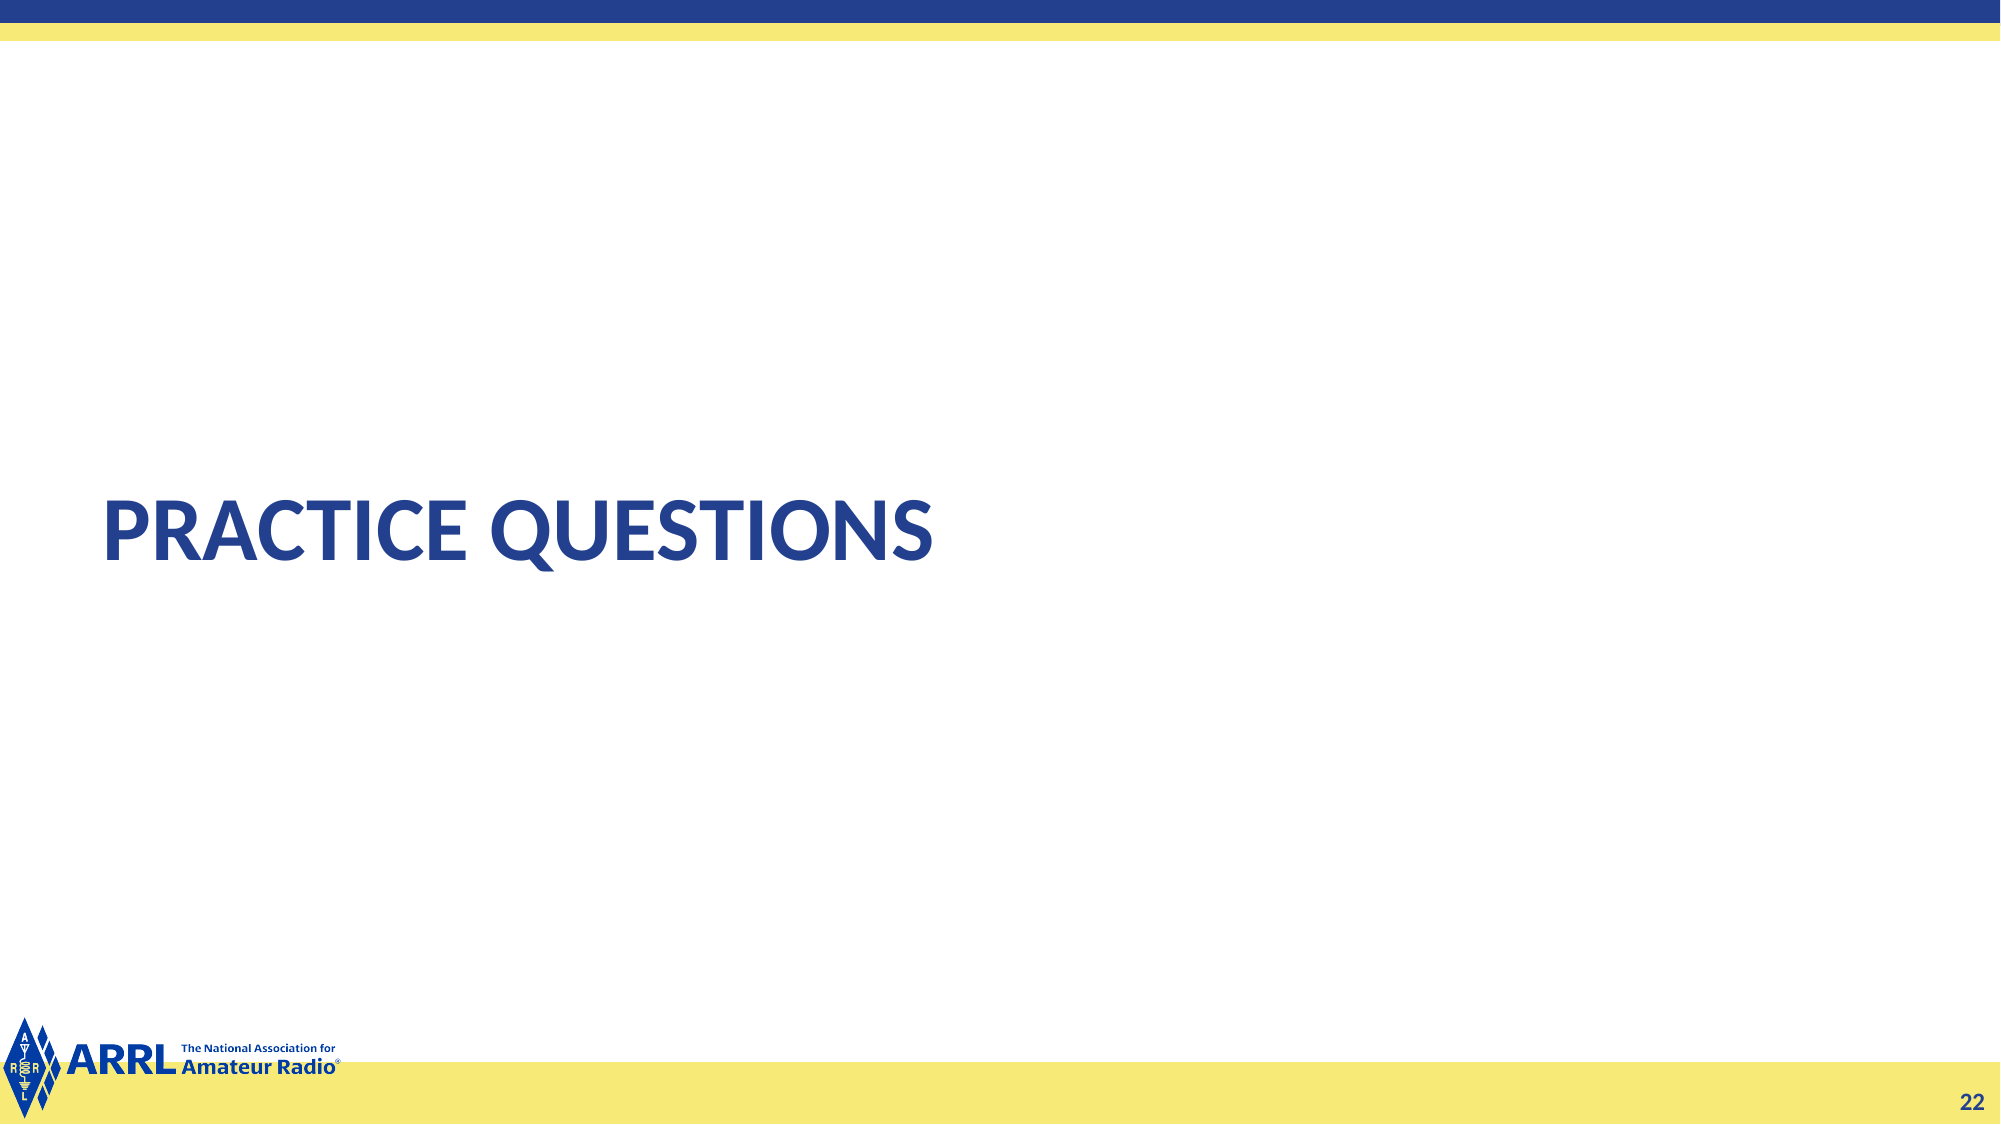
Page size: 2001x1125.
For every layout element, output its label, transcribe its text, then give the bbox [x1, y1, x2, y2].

title PRACTICE QUESTIONS [87, 437, 1888, 625]
picture [1, 1015, 342, 1121]
